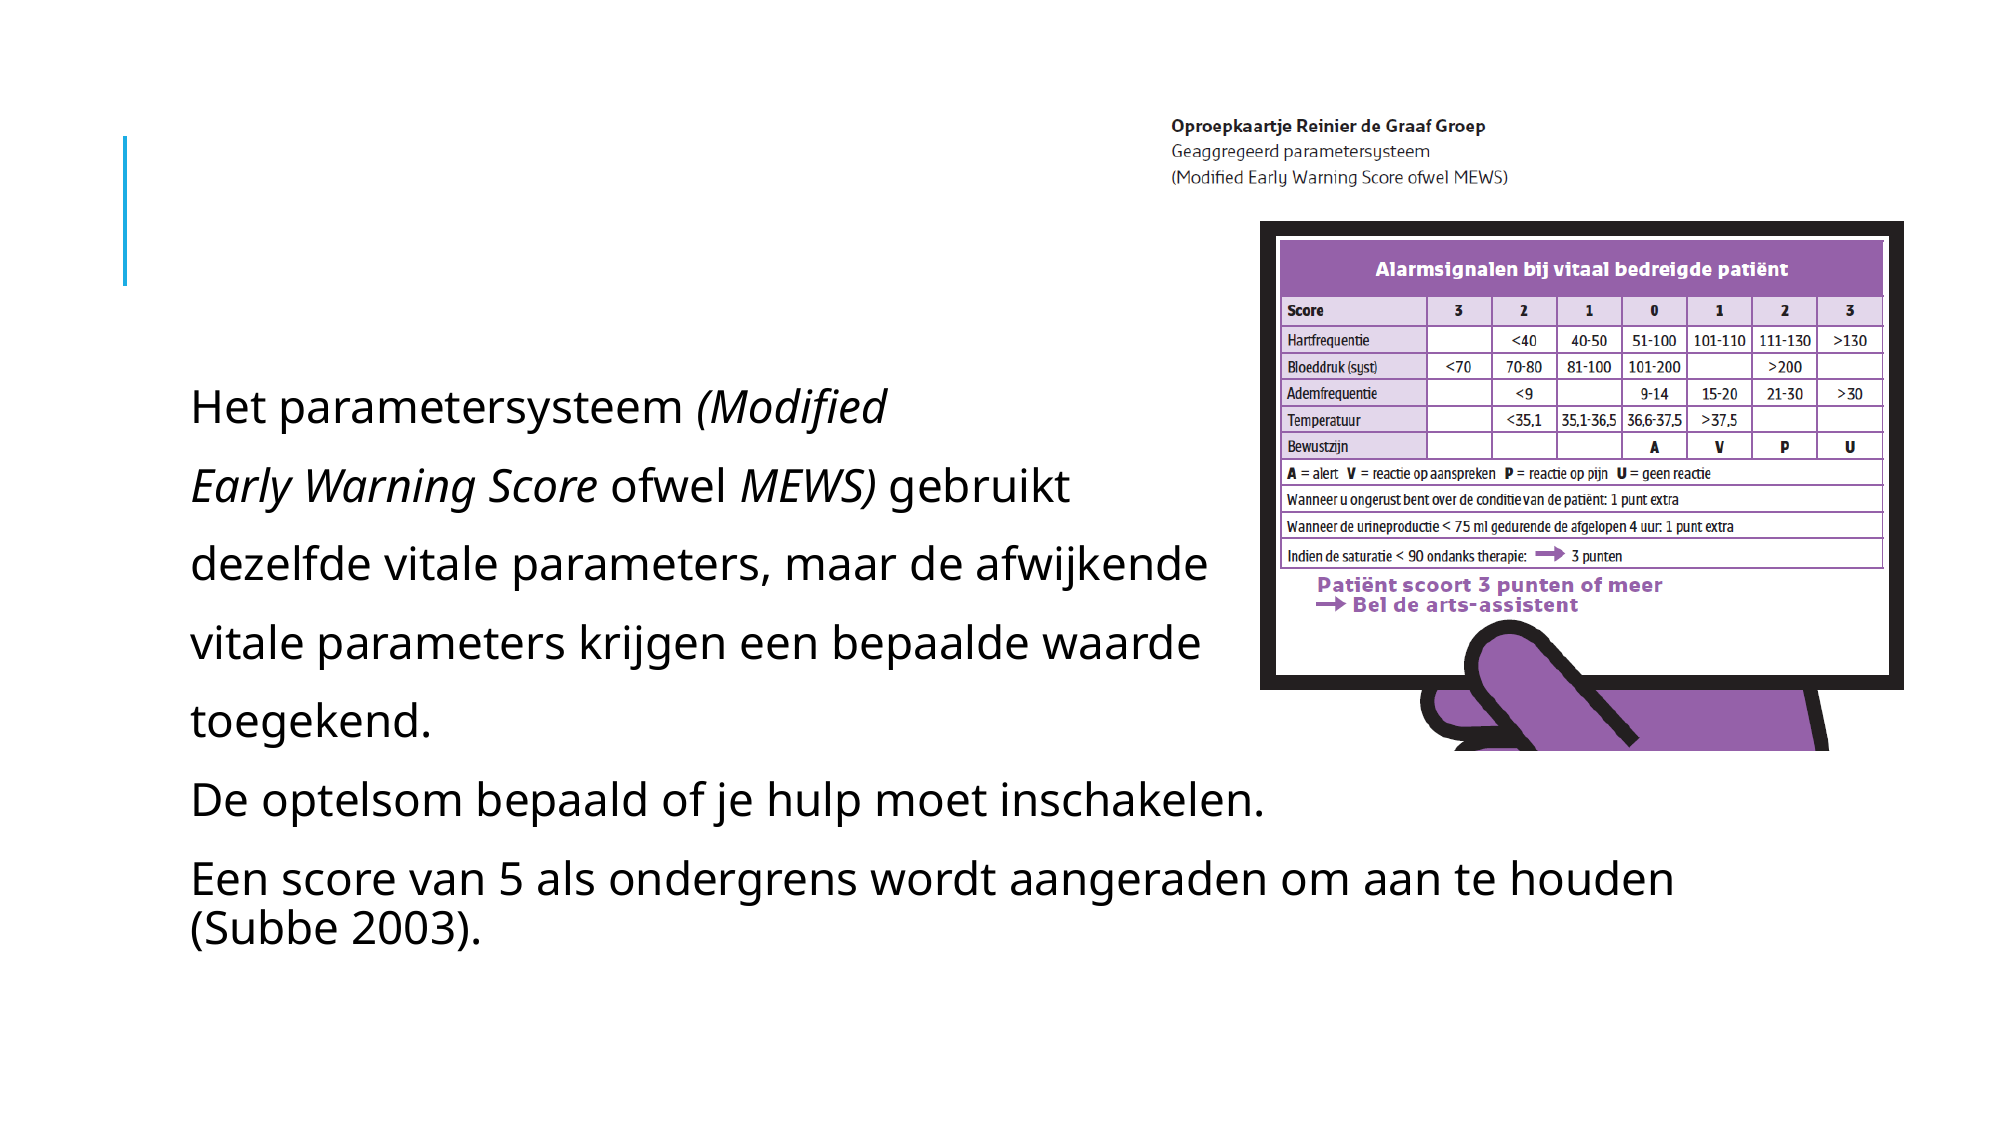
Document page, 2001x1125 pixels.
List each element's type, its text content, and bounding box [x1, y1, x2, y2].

list Het parametersysteem (Modified Early Warning Score ofwel MEWS) gebruikt dezelfde vitale parameters, maar de afwijkende vitale parameters krijgen een bepaalde waarde toegekend. De optelsom bepaald of je hulp moet inschakelen. Een score van 5 als ondergrens wordt aangeraden om aan te houden (Subbe 2003). [168, 376, 1763, 1037]
picture [1149, 100, 1954, 751]
